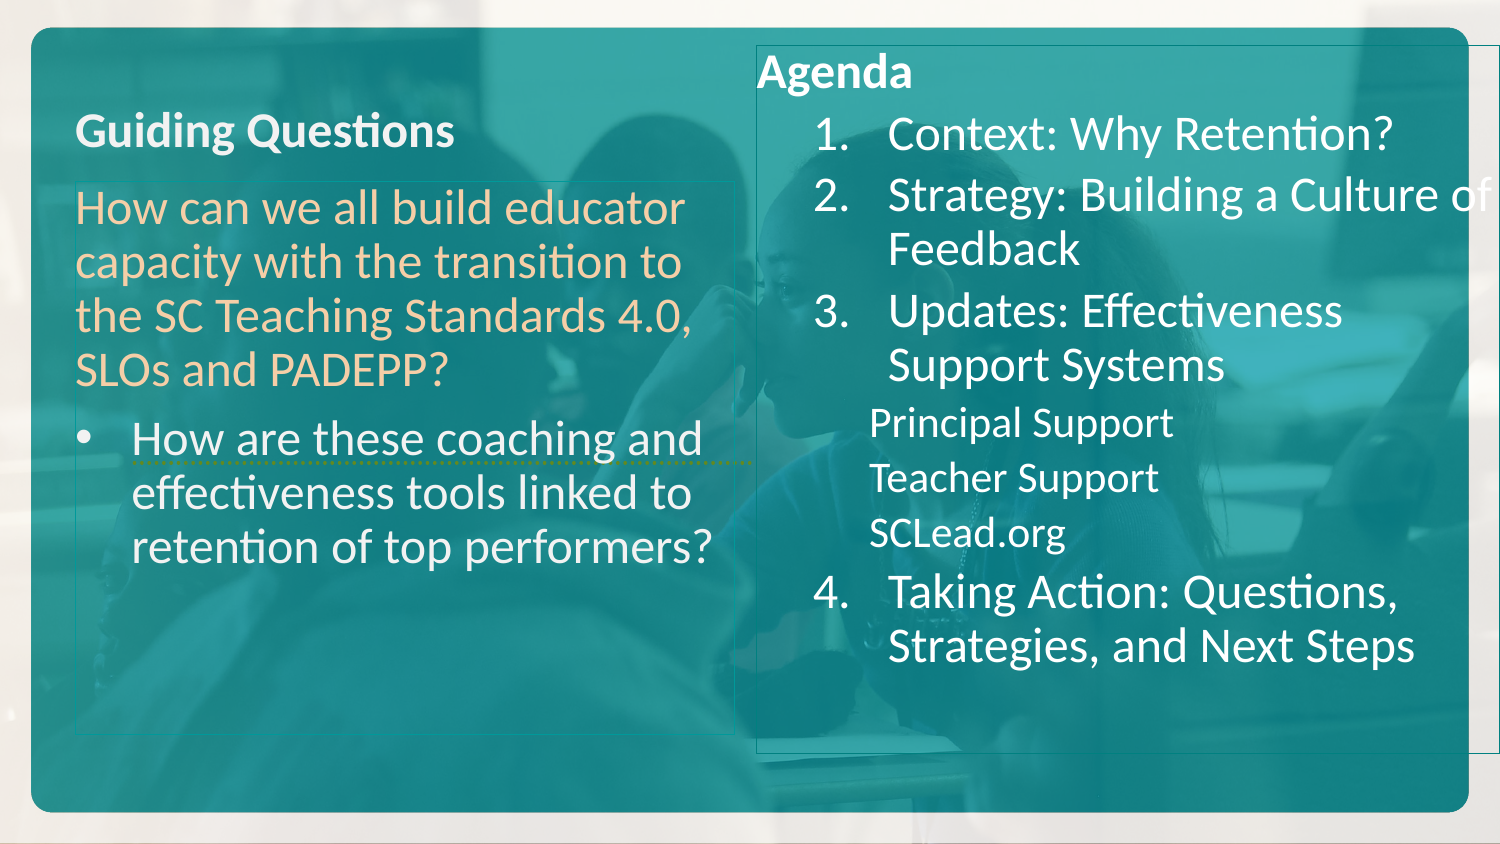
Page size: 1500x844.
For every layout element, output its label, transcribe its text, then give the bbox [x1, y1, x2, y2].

list How can we all build educator capacity with the transition to the SC Teaching Standards 4.0, SLOs and PADEPP? How are these coaching and effectiveness tools linked to retention of top performers? [75, 181, 735, 735]
title Guiding Questions [75, 62, 692, 159]
list Agenda Context: Why Retention? Strategy: Building a Culture of Feedback Updates: Effectiveness Support Systems Principal Support Teacher Support SCLead.org Taking Action: Questions, Strategies, and Next Steps [756, 45, 1500, 754]
